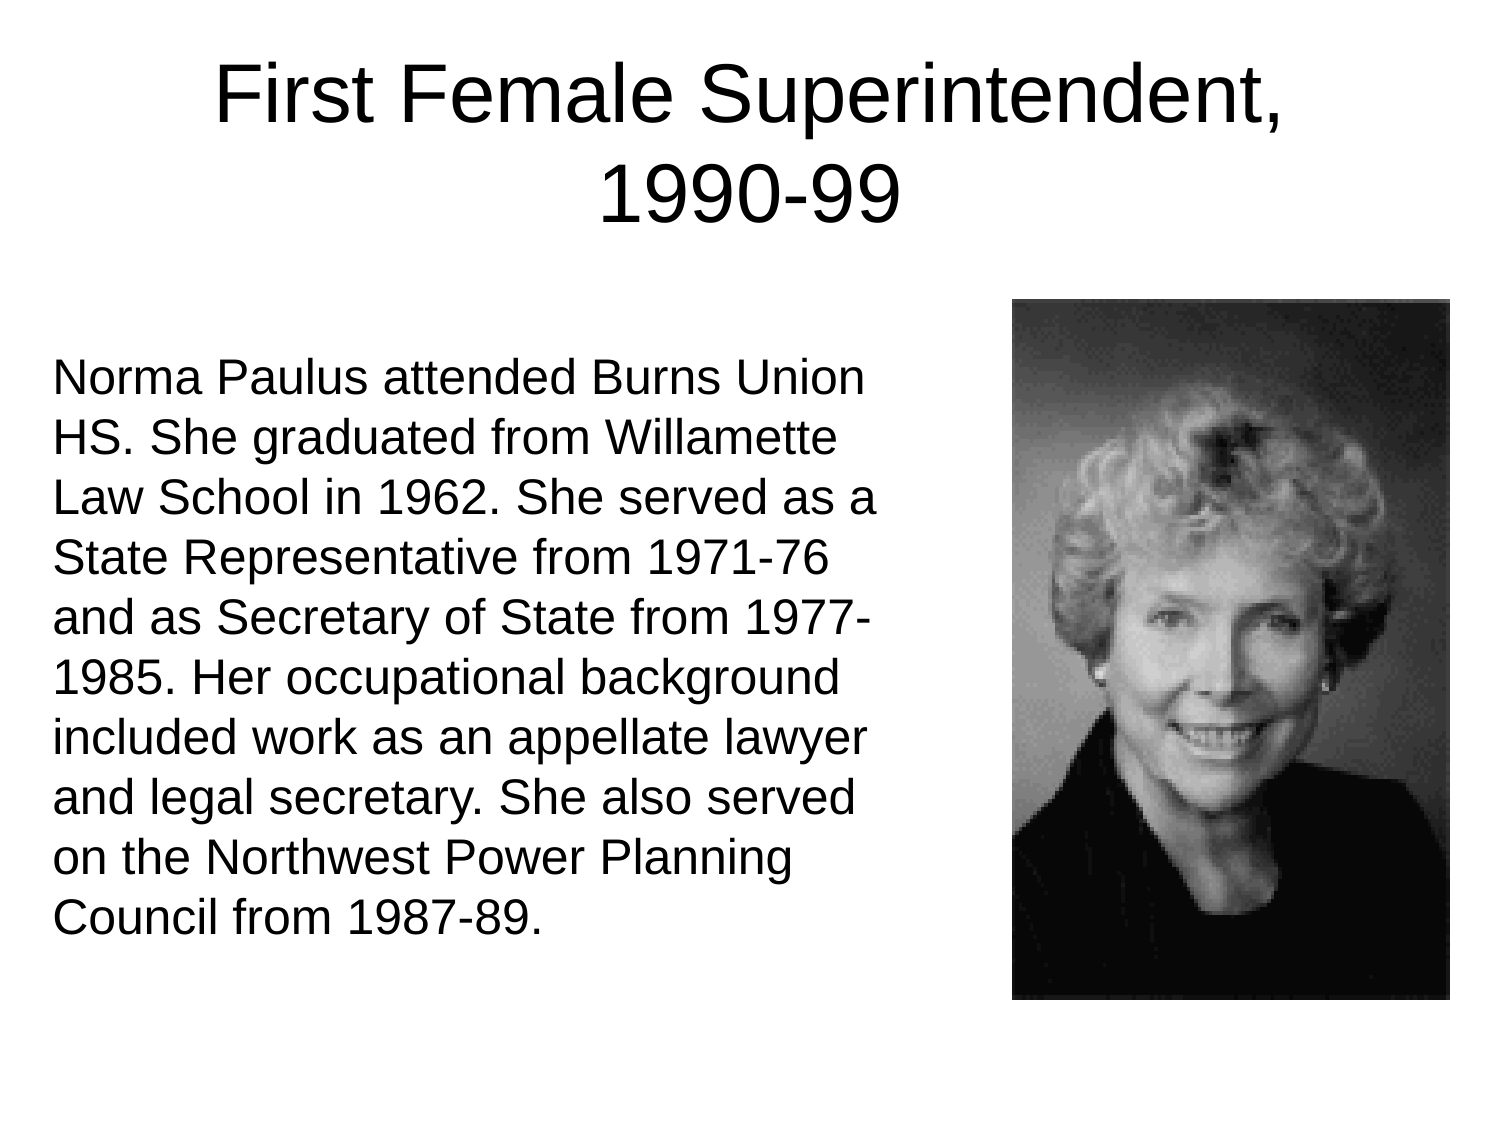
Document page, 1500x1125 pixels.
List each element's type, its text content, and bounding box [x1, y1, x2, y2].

text_box Norma Paulus attended Burns Union HS. She graduated from Willamette Law School in 1962. She served as a State Representative from 1971-76 and as Secretary of State from 1977-1985. Her occupational background included work as an appellate lawyer and legal secretary. She also served on the Northwest Power Planning Council from 1987-89. [37, 337, 938, 1013]
title First Female Superintendent, 1990-99 [74, 44, 1426, 233]
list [1012, 299, 1451, 1001]
